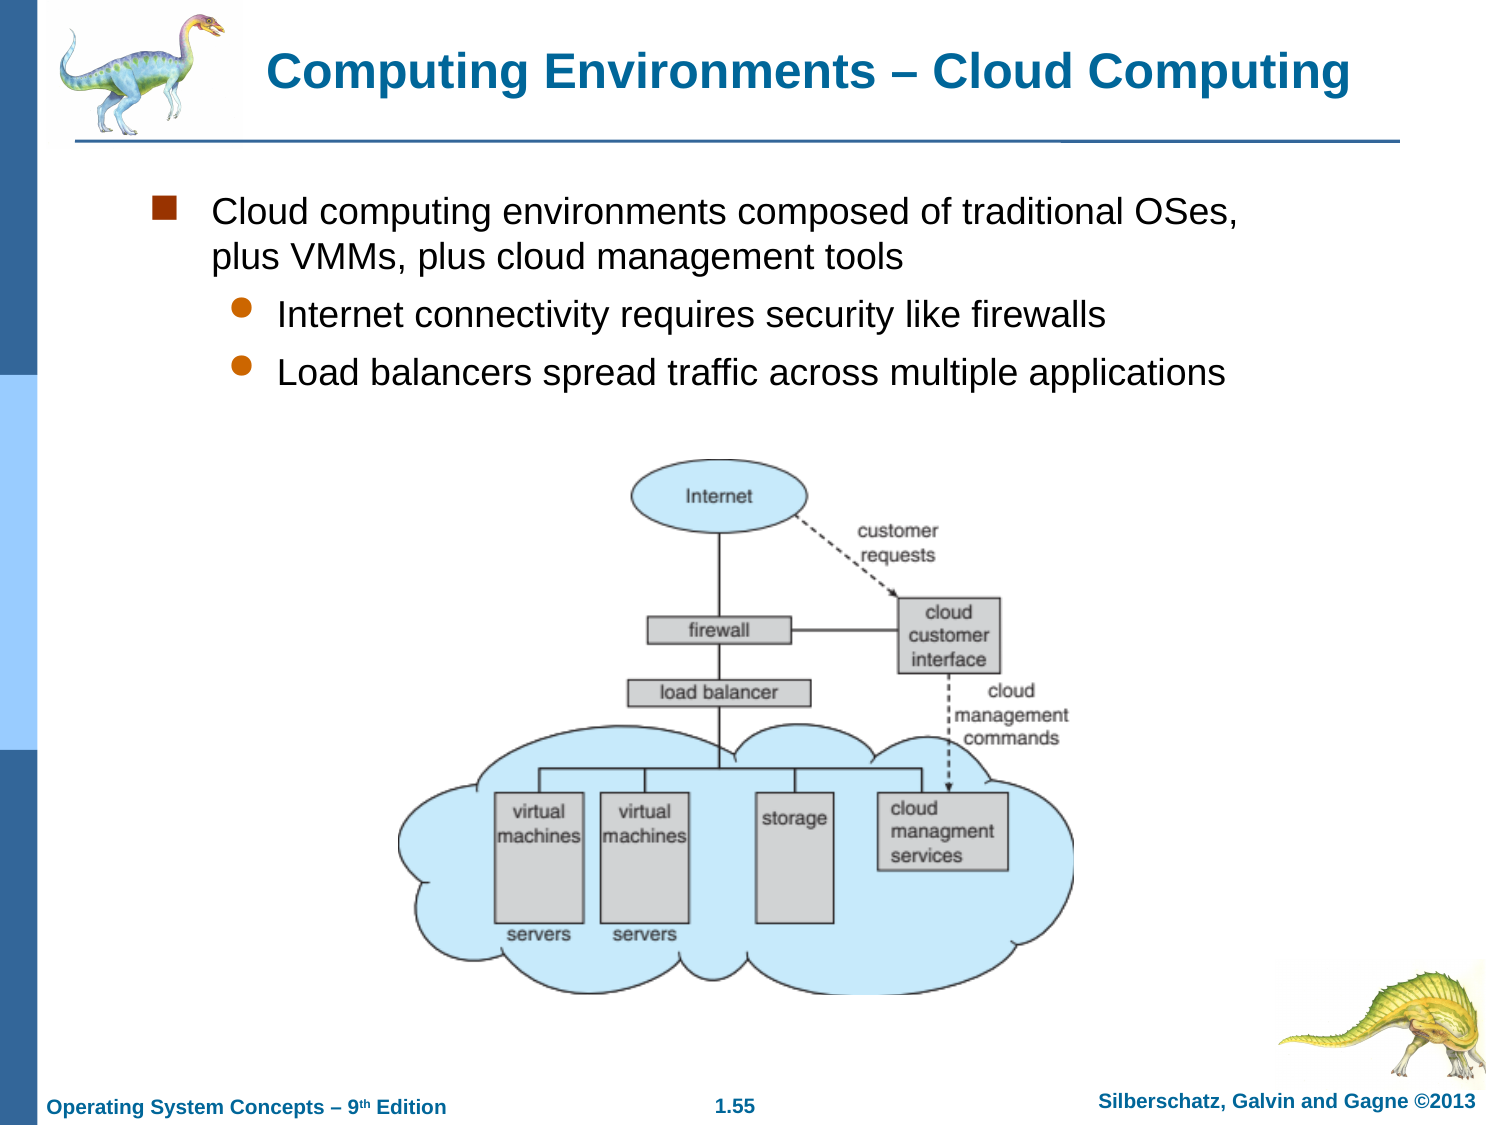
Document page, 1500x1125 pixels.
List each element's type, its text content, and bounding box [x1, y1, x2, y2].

title Computing Environments – Cloud Computing [181, 11, 1437, 107]
list Cloud computing environments composed of traditional OSes, plus VMMs, plus cloud management tools Internet connectivity requires security like firewalls Load balancers spread traffic across multiple applications [139, 178, 1315, 438]
picture [397, 459, 1075, 995]
picture [46, 0, 243, 149]
picture [1275, 959, 1486, 1090]
